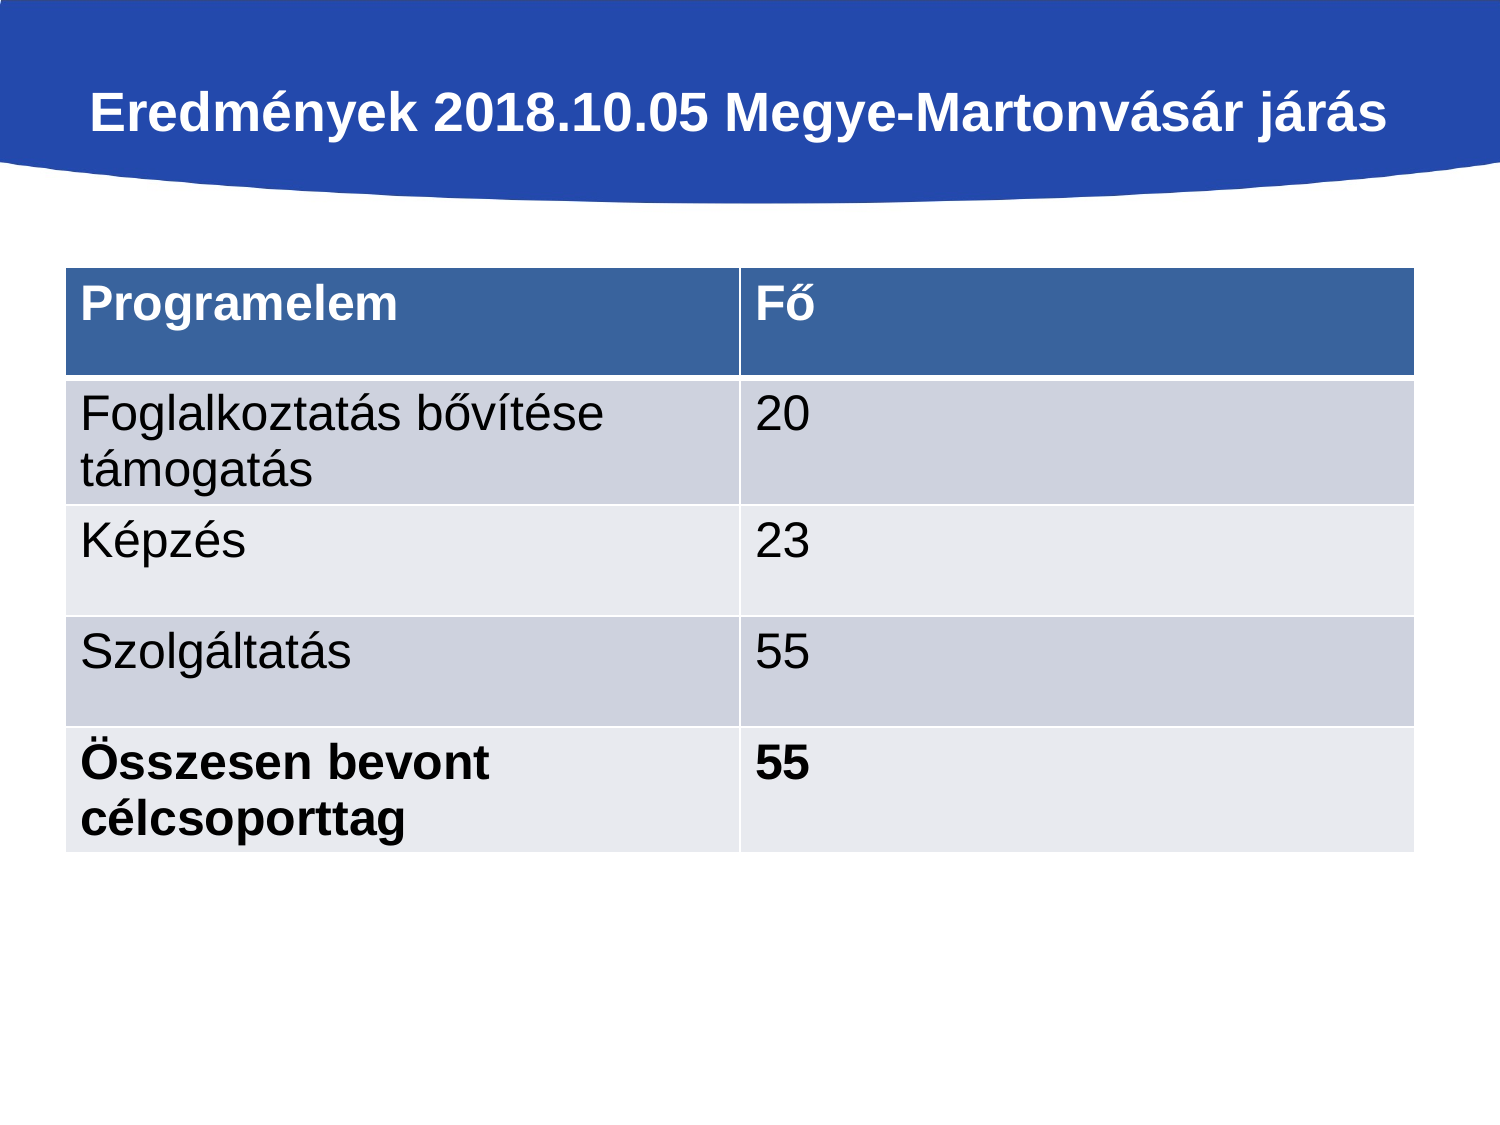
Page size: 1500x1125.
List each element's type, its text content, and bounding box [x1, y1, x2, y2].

table_header Fő [741, 268, 1414, 375]
table_cell Szolgáltatás [66, 617, 739, 726]
table_cell Összesen bevont célcsoporttag [66, 728, 739, 852]
table_cell Képzés [66, 506, 739, 615]
table_cell Foglalkoztatás bővítése támogatás [66, 381, 739, 504]
picture [0, 0, 1500, 1125]
title Eredmények 2018.10.05 Megye-Martonvásár járás [75, 45, 1425, 173]
table_header Programelem [66, 268, 739, 375]
table_cell 55 [741, 728, 1414, 852]
table_cell 23 [741, 506, 1414, 615]
table_cell 20 [741, 381, 1414, 504]
table_cell 55 [741, 617, 1414, 726]
